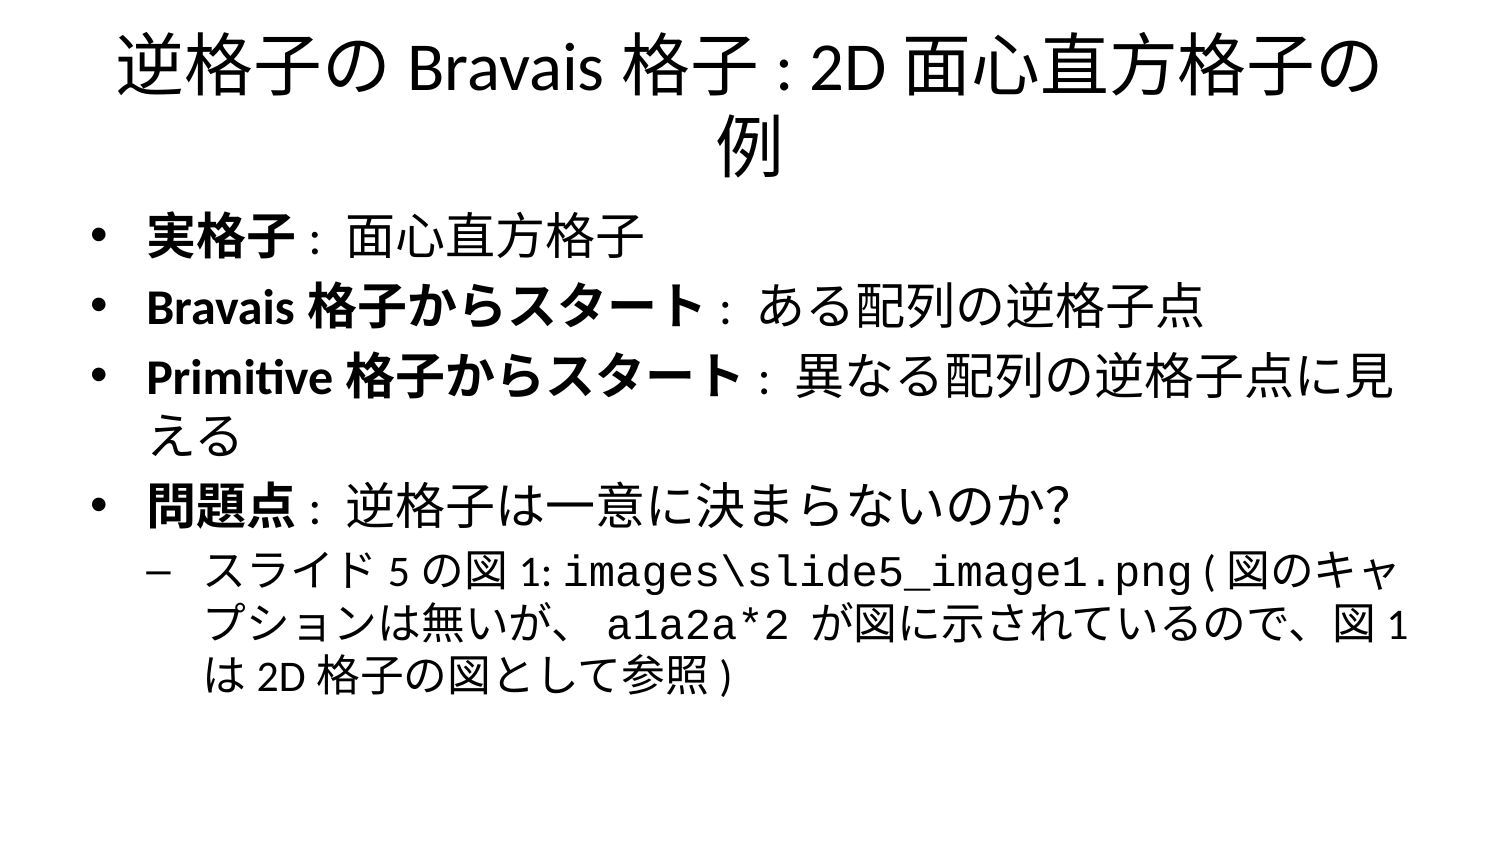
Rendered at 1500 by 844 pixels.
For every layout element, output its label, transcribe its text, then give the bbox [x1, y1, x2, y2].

title 逆格子のBravais格子: 2D面心直方格子の例 [75, 33, 1425, 175]
list 実格子: 面心直方格子 Bravais格子からスタート: ある配列の逆格子点 Primitive格子からスタート: 異なる配列の逆格子点に見える 問題点: 逆格子は一意に決まらないのか？ スライド5の図1: images\slide5_image1.png (図のキャプションは無いが、a1a2a*2 が図に示されているので、図1は2D格子の図として参照) [75, 196, 1425, 754]
